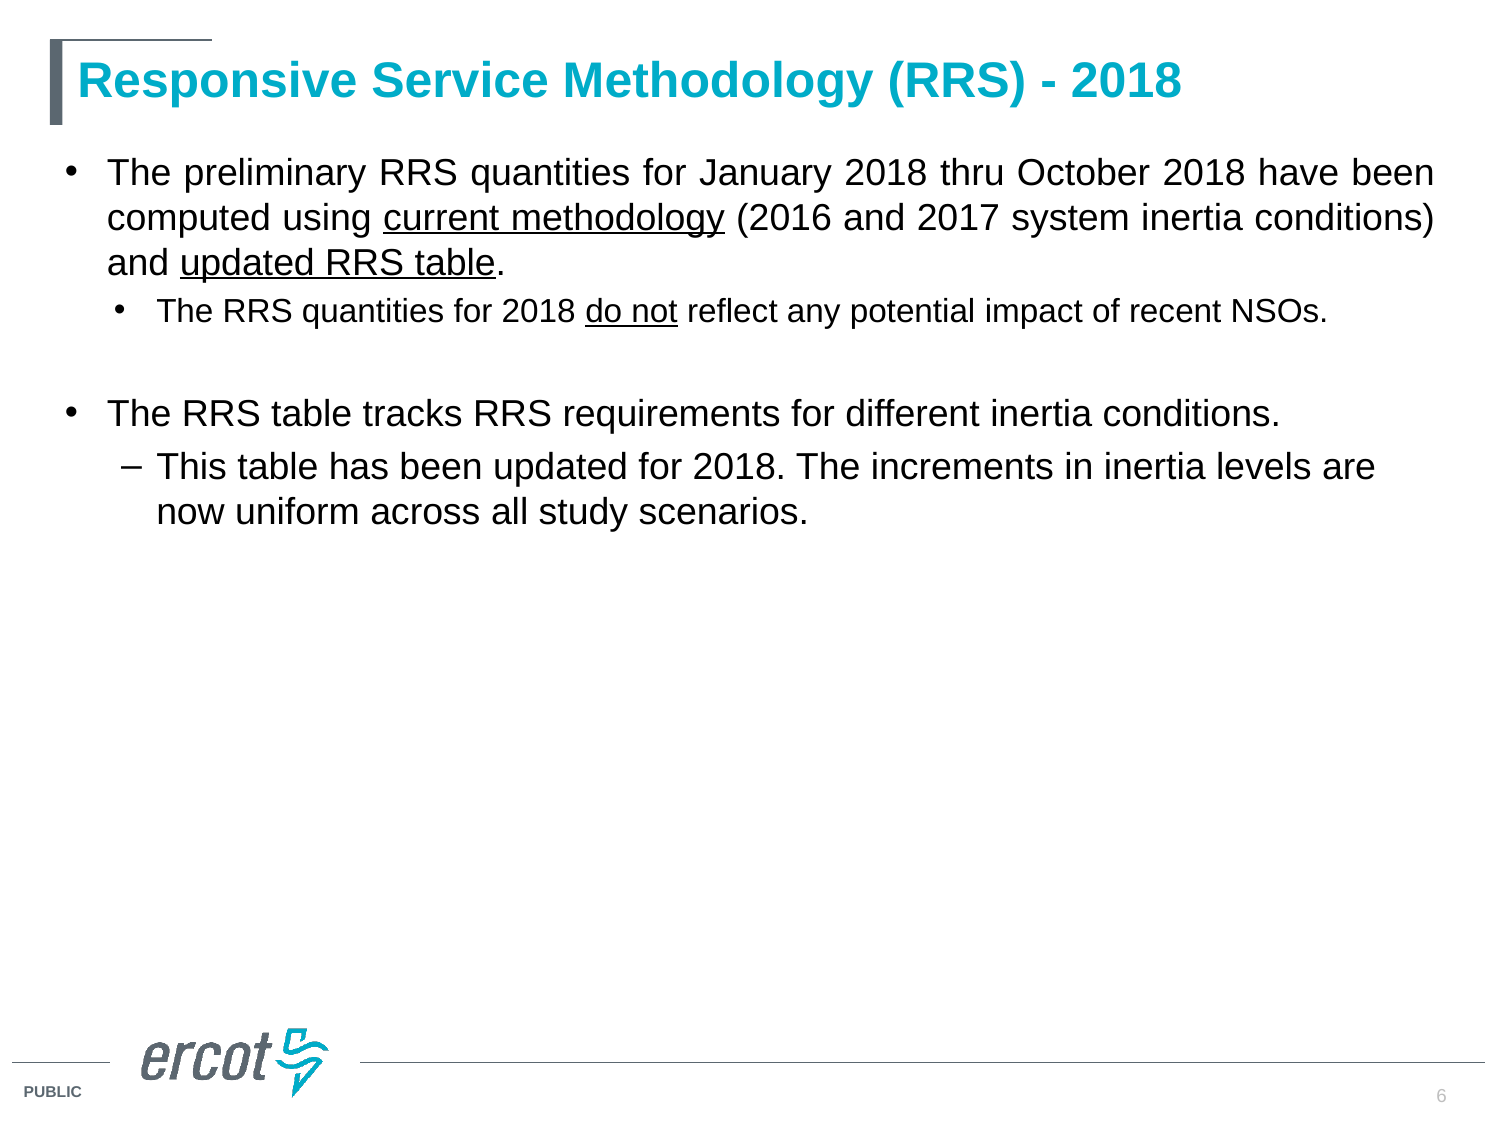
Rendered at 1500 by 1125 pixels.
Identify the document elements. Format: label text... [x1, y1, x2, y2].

list The preliminary RRS quantities for January 2018 thru October 2018 have been computed using current methodology (2016 and 2017 system inertia conditions) and updated RRS table. The RRS quantities for 2018 do not reflect any potential impact of recent NSOs. The RRS table tracks RRS requirements for different inertia conditions. This table has been updated for 2018. The increments in inertia levels are now uniform across all study scenarios. [50, 140, 1450, 972]
title Responsive Service Methodology (RRS) - 2018 [62, 39, 1450, 125]
picture [137, 1024, 332, 1100]
